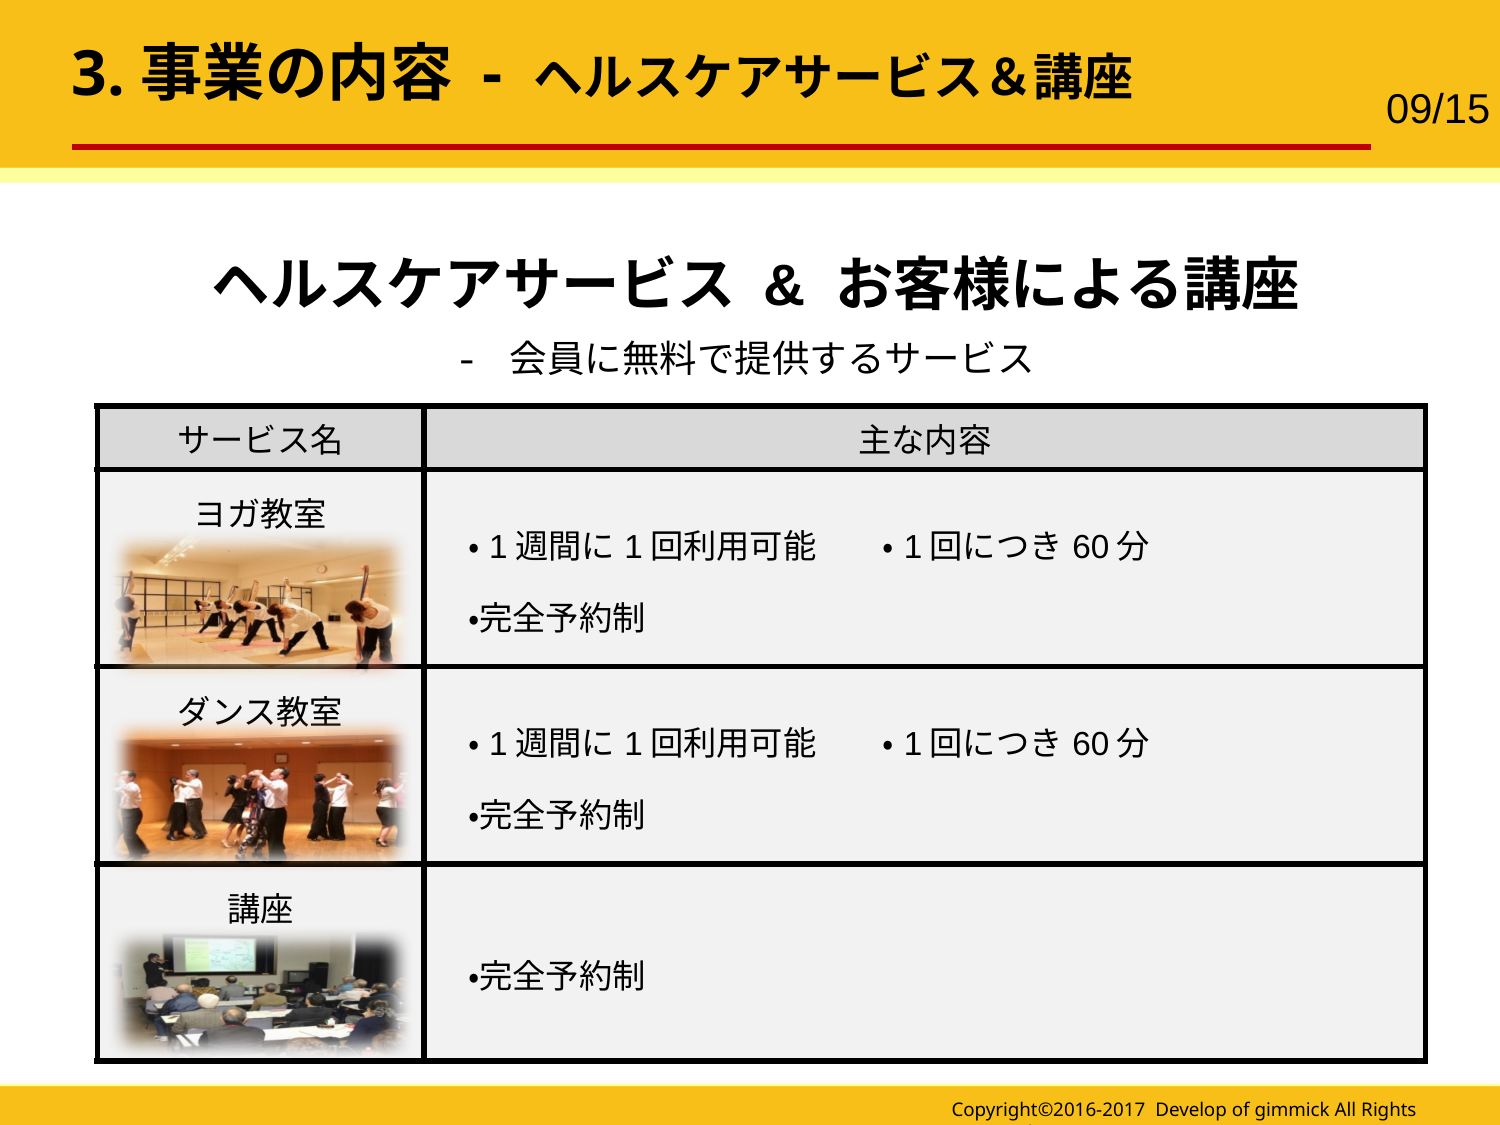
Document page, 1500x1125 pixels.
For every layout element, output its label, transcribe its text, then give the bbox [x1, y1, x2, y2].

table_cell ・1週間に1回利用可能 ・1回につき60分 ・完全予約制 [427, 669, 1423, 861]
table_cell ヨガ教室 [100, 497, 421, 664]
table_cell ・1週間に1回利用可能 ・1回につき60分 ・完全予約制 [427, 497, 1423, 664]
text_box Copyright©2016-2017 Develop of gimmick All Rights Reserved. [951, 1098, 1500, 1125]
text_box 09/15 [1371, 74, 1500, 140]
table_cell 講座 [100, 867, 421, 1058]
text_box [59, 234, 1453, 497]
table_cell ・完全予約制 [427, 867, 1423, 1058]
picture [0, 0, 1500, 1125]
text_box 3.事業の内容 - ヘルスケアサービス＆講座 [71, 41, 1372, 110]
table_cell ダンス教室 [100, 669, 421, 861]
